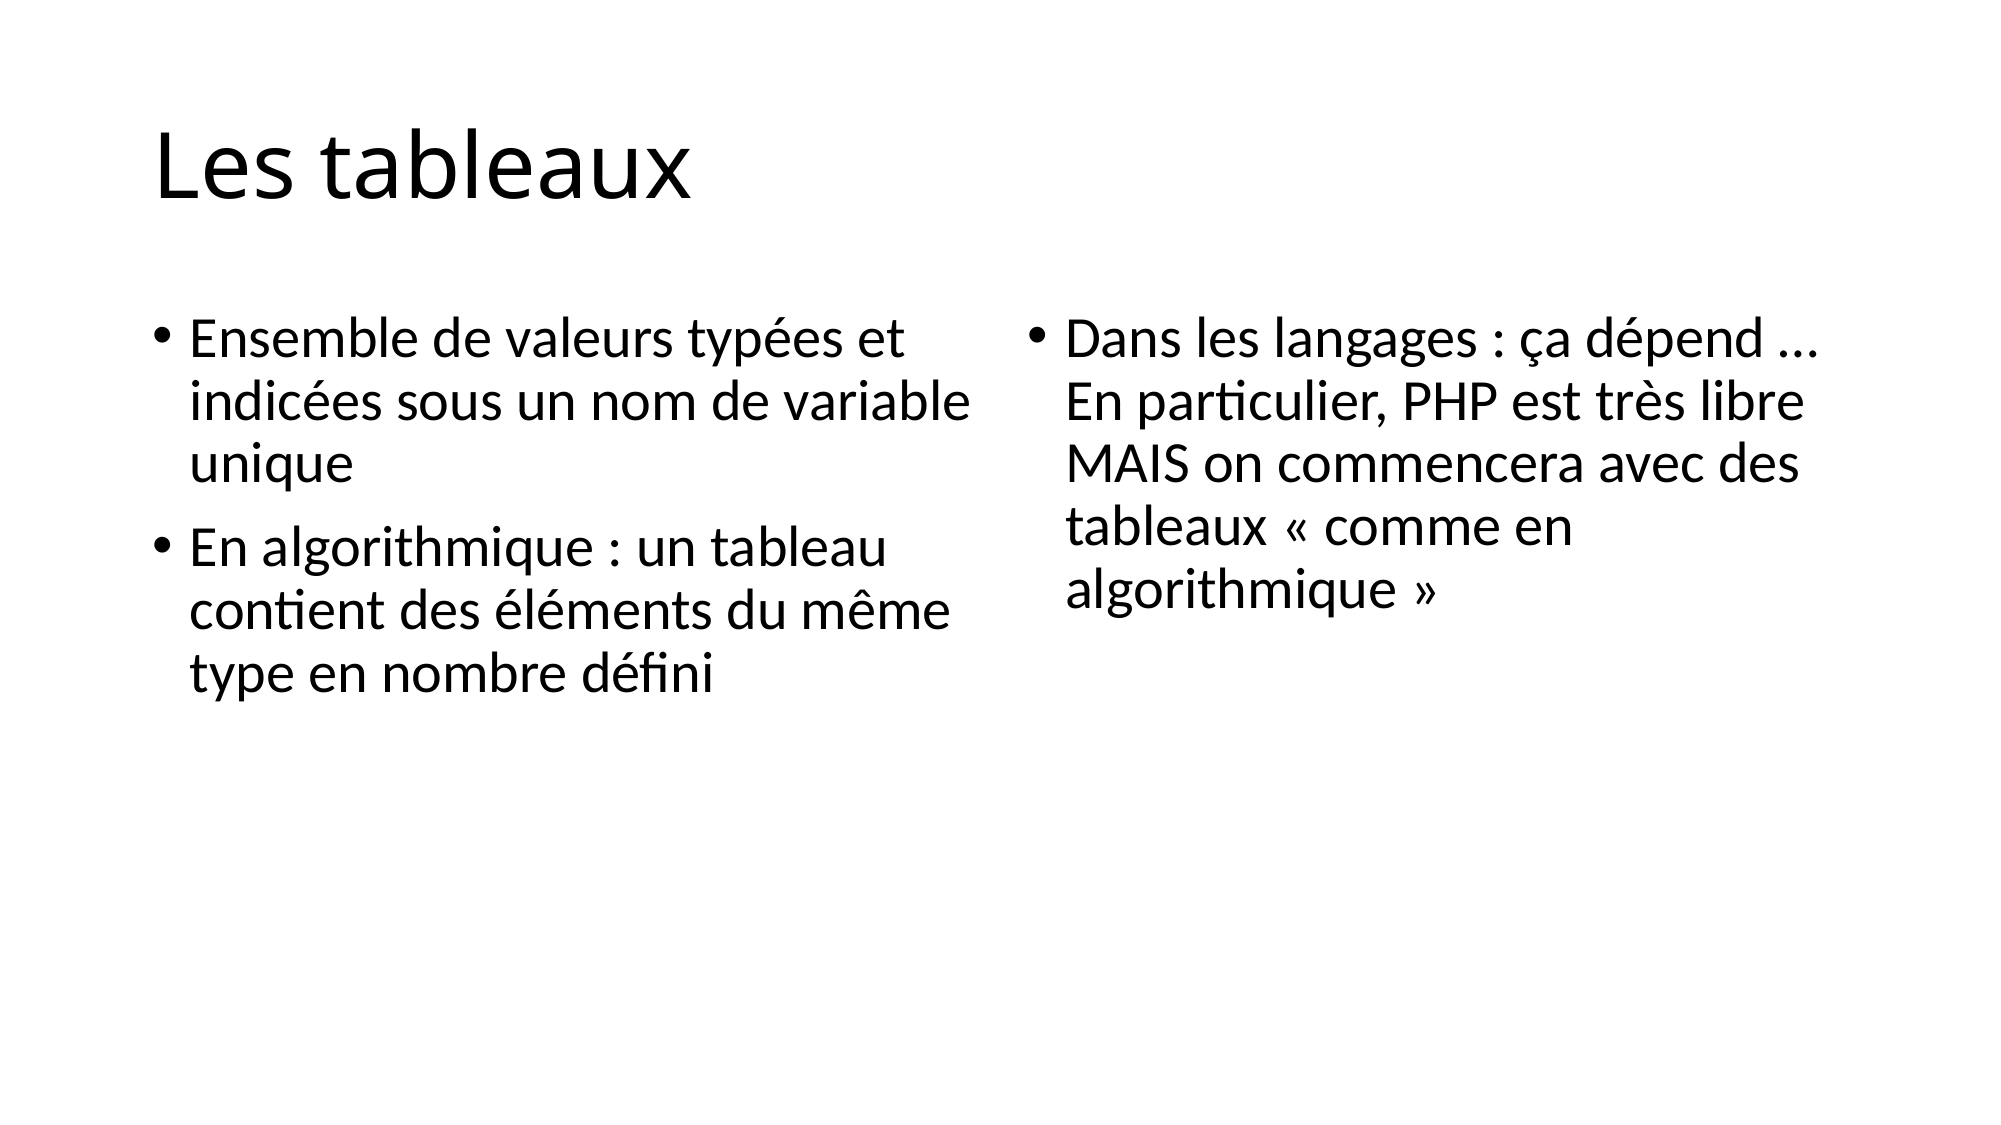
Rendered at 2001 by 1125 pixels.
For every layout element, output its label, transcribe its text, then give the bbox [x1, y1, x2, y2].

title Les tableaux [137, 59, 1863, 278]
list Dans les langages : ça dépend … En particulier, PHP est très libre MAIS on commencera avec des tableaux « comme en algorithmique » [1012, 299, 1863, 1014]
list Ensemble de valeurs typées et indicées sous un nom de variable unique En algorithmique : un tableau contient des éléments du même type en nombre défini [137, 299, 988, 1014]
